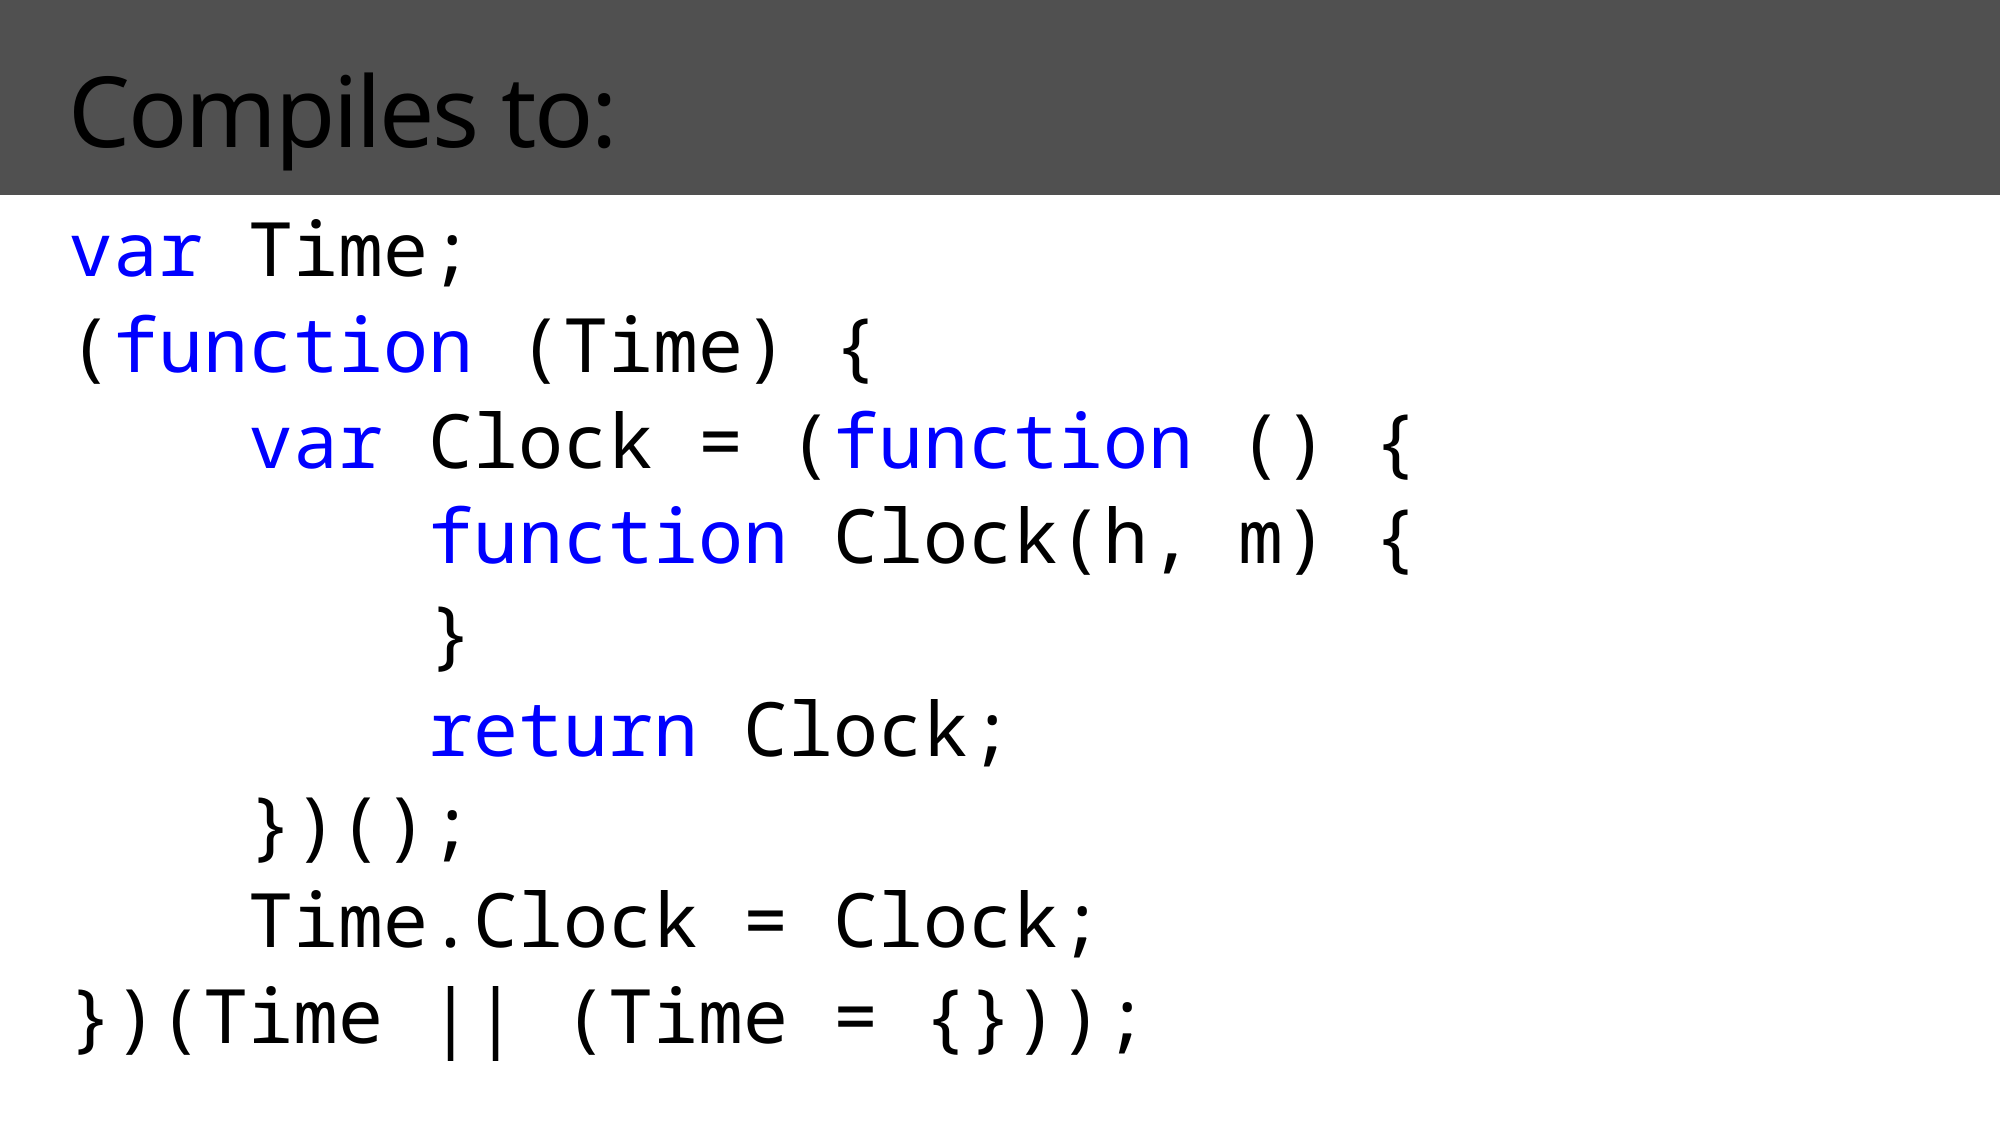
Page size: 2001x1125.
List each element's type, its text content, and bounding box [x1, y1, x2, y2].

list var Time; (function (Time) { var Clock = (function () { function Clock(h, m) { } return Clock; })(); Time.Clock = Clock; })(Time || (Time = {})); [44, 196, 1956, 1109]
title Compiles to: [44, 47, 1957, 196]
